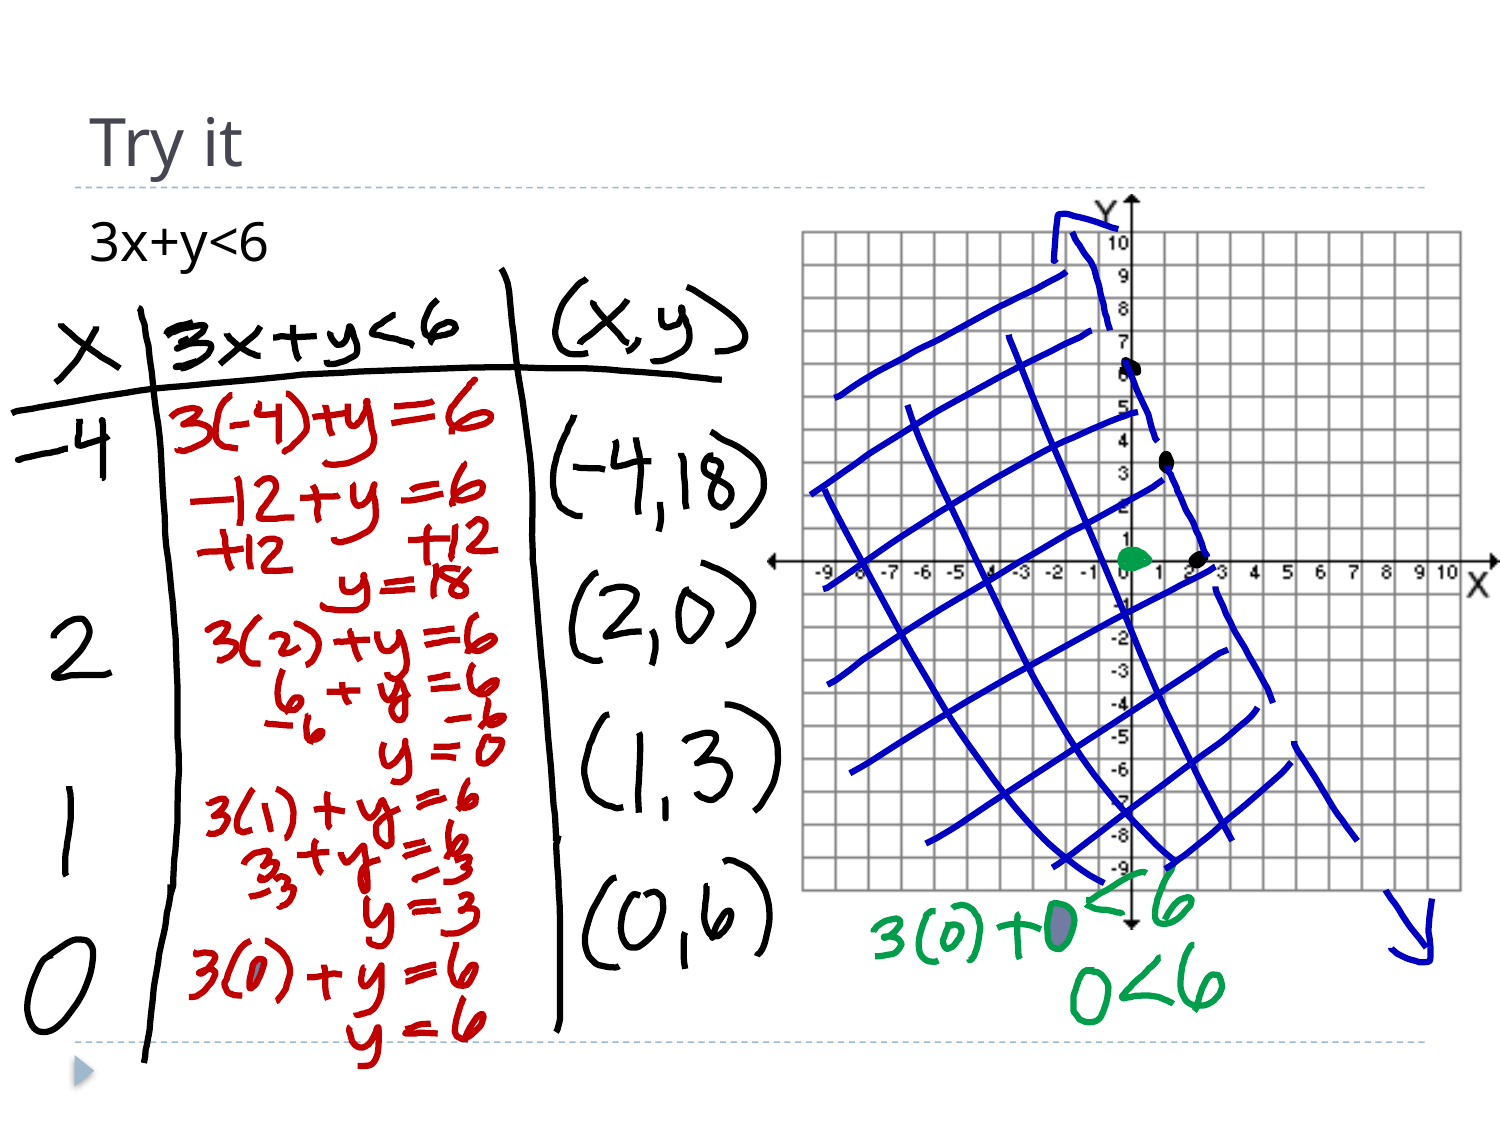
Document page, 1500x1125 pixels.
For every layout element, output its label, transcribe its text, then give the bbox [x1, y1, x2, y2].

text_box [479, 699, 505, 729]
text_box [500, 268, 557, 841]
text_box [401, 492, 444, 502]
text_box [424, 639, 461, 647]
text_box [445, 819, 467, 860]
text_box [190, 498, 234, 503]
text_box [318, 494, 340, 498]
text_box [583, 713, 624, 810]
text_box [410, 482, 440, 492]
text_box [165, 324, 213, 370]
text_box [439, 567, 471, 597]
text_box [391, 415, 435, 425]
text_box [170, 407, 212, 452]
text_box [625, 337, 640, 353]
text_box [197, 547, 244, 555]
text_box [405, 970, 437, 983]
title Try it [75, 24, 1425, 188]
text_box [1121, 956, 1174, 1005]
text_box [425, 525, 432, 566]
text_box [703, 885, 733, 939]
text_box [710, 431, 761, 527]
text_box [324, 404, 334, 437]
text_box [432, 563, 438, 598]
text_box [341, 682, 350, 705]
text_box [264, 939, 291, 1002]
text_box [236, 788, 255, 834]
text_box [223, 940, 252, 997]
text_box [413, 909, 441, 914]
text_box [255, 402, 278, 416]
text_box [64, 786, 72, 877]
text_box [1047, 943, 1069, 951]
text_box [423, 627, 455, 634]
text_box [143, 407, 180, 893]
text_box [165, 321, 194, 335]
text_box [274, 875, 295, 908]
text_box [349, 630, 362, 662]
text_box [380, 740, 411, 784]
text_box [295, 622, 320, 666]
text_box [405, 1022, 431, 1031]
text_box [427, 674, 451, 680]
text_box [433, 744, 461, 748]
text_box [641, 455, 652, 463]
text_box [874, 943, 903, 957]
text_box [323, 400, 375, 466]
text_box [384, 578, 414, 585]
text_box [206, 798, 229, 835]
text_box [313, 807, 327, 811]
text_box [188, 950, 217, 998]
text_box [226, 333, 242, 347]
text_box [297, 852, 313, 856]
text_box [683, 731, 731, 801]
text_box [241, 615, 262, 665]
text_box [332, 483, 377, 544]
text_box [451, 462, 484, 507]
text_box [271, 633, 301, 655]
text_box [445, 716, 472, 721]
text_box [450, 524, 457, 561]
text_box [443, 855, 471, 883]
text_box [722, 859, 766, 957]
text_box [454, 996, 485, 1043]
text_box [214, 394, 239, 450]
list 3x+y<6 [75, 200, 1425, 1010]
text_box [584, 876, 620, 969]
text_box [219, 325, 262, 365]
text_box [137, 307, 154, 389]
text_box [143, 884, 172, 1064]
text_box [17, 447, 68, 461]
text_box [612, 439, 636, 468]
text_box [570, 571, 603, 662]
text_box [555, 835, 561, 1033]
text_box [607, 320, 630, 344]
text_box [466, 613, 496, 655]
text_box [449, 942, 477, 987]
text_box [305, 714, 324, 745]
text_box [276, 668, 303, 714]
text_box [11, 366, 512, 415]
text_box [430, 685, 461, 690]
text_box [264, 722, 293, 727]
text_box [54, 326, 97, 384]
text_box [379, 680, 410, 721]
text_box [423, 298, 457, 344]
text_box [963, 943, 979, 961]
text_box [430, 755, 457, 759]
text_box [1017, 943, 1021, 960]
text_box [637, 732, 641, 813]
text_box [477, 736, 503, 765]
text_box [572, 466, 606, 471]
text_box [686, 286, 747, 353]
text_box [258, 537, 293, 572]
text_box [325, 325, 359, 365]
text_box [456, 779, 477, 811]
text_box [657, 501, 662, 532]
text_box [413, 868, 440, 882]
text_box [313, 839, 323, 874]
text_box [635, 437, 642, 515]
text_box [312, 414, 326, 419]
text_box [323, 964, 329, 1001]
text_box [394, 400, 434, 408]
text_box [348, 1026, 380, 1067]
text_box [26, 938, 94, 1033]
text_box [702, 454, 726, 509]
text_box [663, 797, 667, 820]
text_box [255, 477, 295, 520]
text_box [677, 588, 713, 642]
text_box [355, 964, 383, 1016]
text_box [592, 300, 608, 320]
text_box [724, 703, 761, 812]
text_box [1179, 944, 1223, 1012]
text_box [275, 788, 295, 839]
text_box [379, 588, 416, 593]
text_box [242, 850, 278, 881]
text_box [403, 847, 431, 859]
text_box [518, 366, 722, 390]
text_box [1390, 943, 1432, 964]
text_box [1072, 969, 1110, 1023]
text_box [327, 972, 343, 976]
text_box [247, 957, 266, 990]
text_box [104, 433, 110, 440]
text_box [468, 663, 498, 696]
text_box [650, 629, 657, 666]
text_box [229, 422, 250, 427]
picture [767, 194, 1500, 931]
text_box [447, 378, 492, 435]
text_box [403, 840, 426, 848]
text_box [358, 799, 401, 847]
text_box [246, 536, 252, 570]
text_box [680, 452, 688, 510]
text_box [333, 640, 352, 644]
text_box [376, 631, 408, 680]
text_box [652, 306, 691, 363]
text_box [273, 335, 292, 339]
text_box [942, 943, 957, 950]
text_box [579, 299, 629, 345]
text_box [53, 618, 112, 679]
text_box [620, 891, 664, 949]
text_box [416, 790, 440, 800]
text_box [418, 796, 447, 808]
text_box [329, 412, 343, 417]
text_box [292, 324, 301, 361]
text_box [440, 893, 478, 935]
text_box [325, 791, 332, 829]
text_box [77, 418, 102, 447]
text_box [554, 277, 589, 356]
text_box [407, 900, 437, 908]
text_box [371, 314, 415, 347]
text_box [221, 528, 228, 550]
text_box [240, 345, 261, 357]
text_box [552, 414, 583, 517]
text_box [307, 974, 324, 979]
text_box [466, 518, 499, 552]
text_box [236, 476, 242, 526]
text_box [365, 896, 393, 948]
text_box [311, 484, 321, 523]
text_box [321, 574, 369, 612]
text_box [225, 552, 234, 570]
text_box [405, 963, 437, 974]
text_box [60, 323, 85, 345]
text_box [601, 585, 642, 638]
text_box [283, 392, 308, 453]
text_box [249, 889, 271, 898]
text_box [918, 943, 939, 963]
text_box [404, 1031, 438, 1035]
text_box [206, 622, 238, 662]
text_box [86, 344, 121, 369]
text_box [700, 561, 755, 647]
text_box [330, 807, 345, 813]
text_box [340, 844, 381, 892]
text_box [264, 802, 273, 831]
